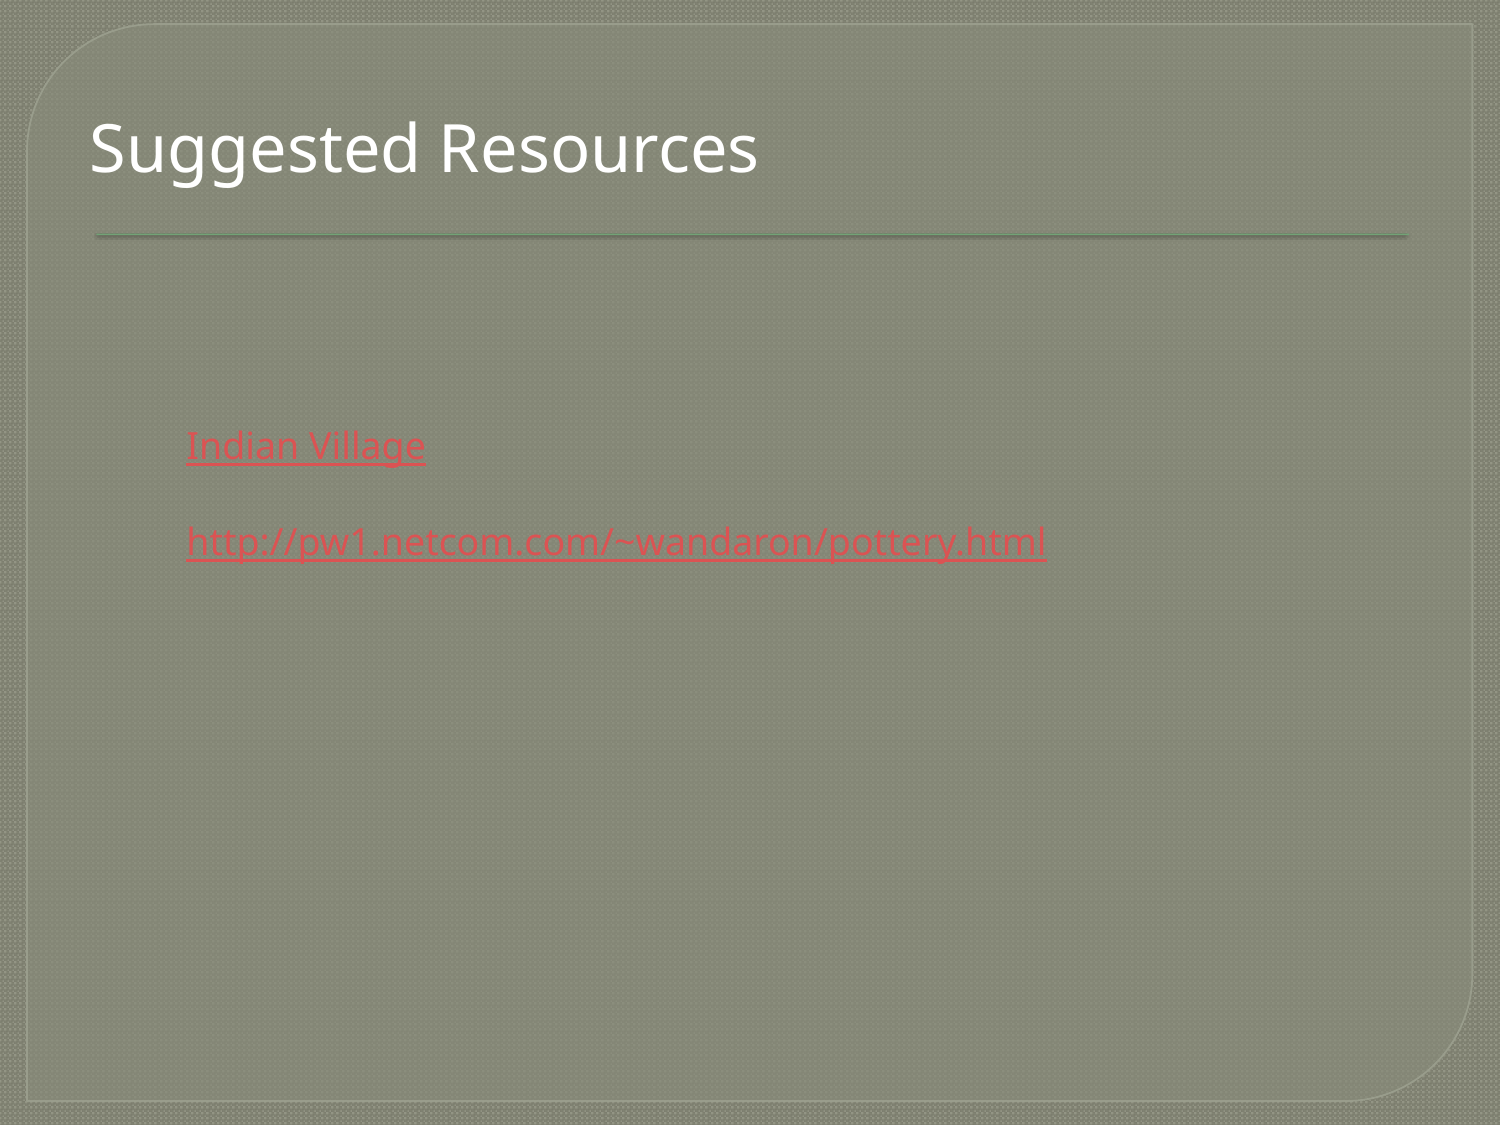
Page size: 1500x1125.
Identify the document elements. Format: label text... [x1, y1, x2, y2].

text_box Indian Village http://pw1.netcom.com/~wandaron/pottery.html [171, 414, 1285, 577]
list Suggested Resources [75, 98, 1425, 1013]
